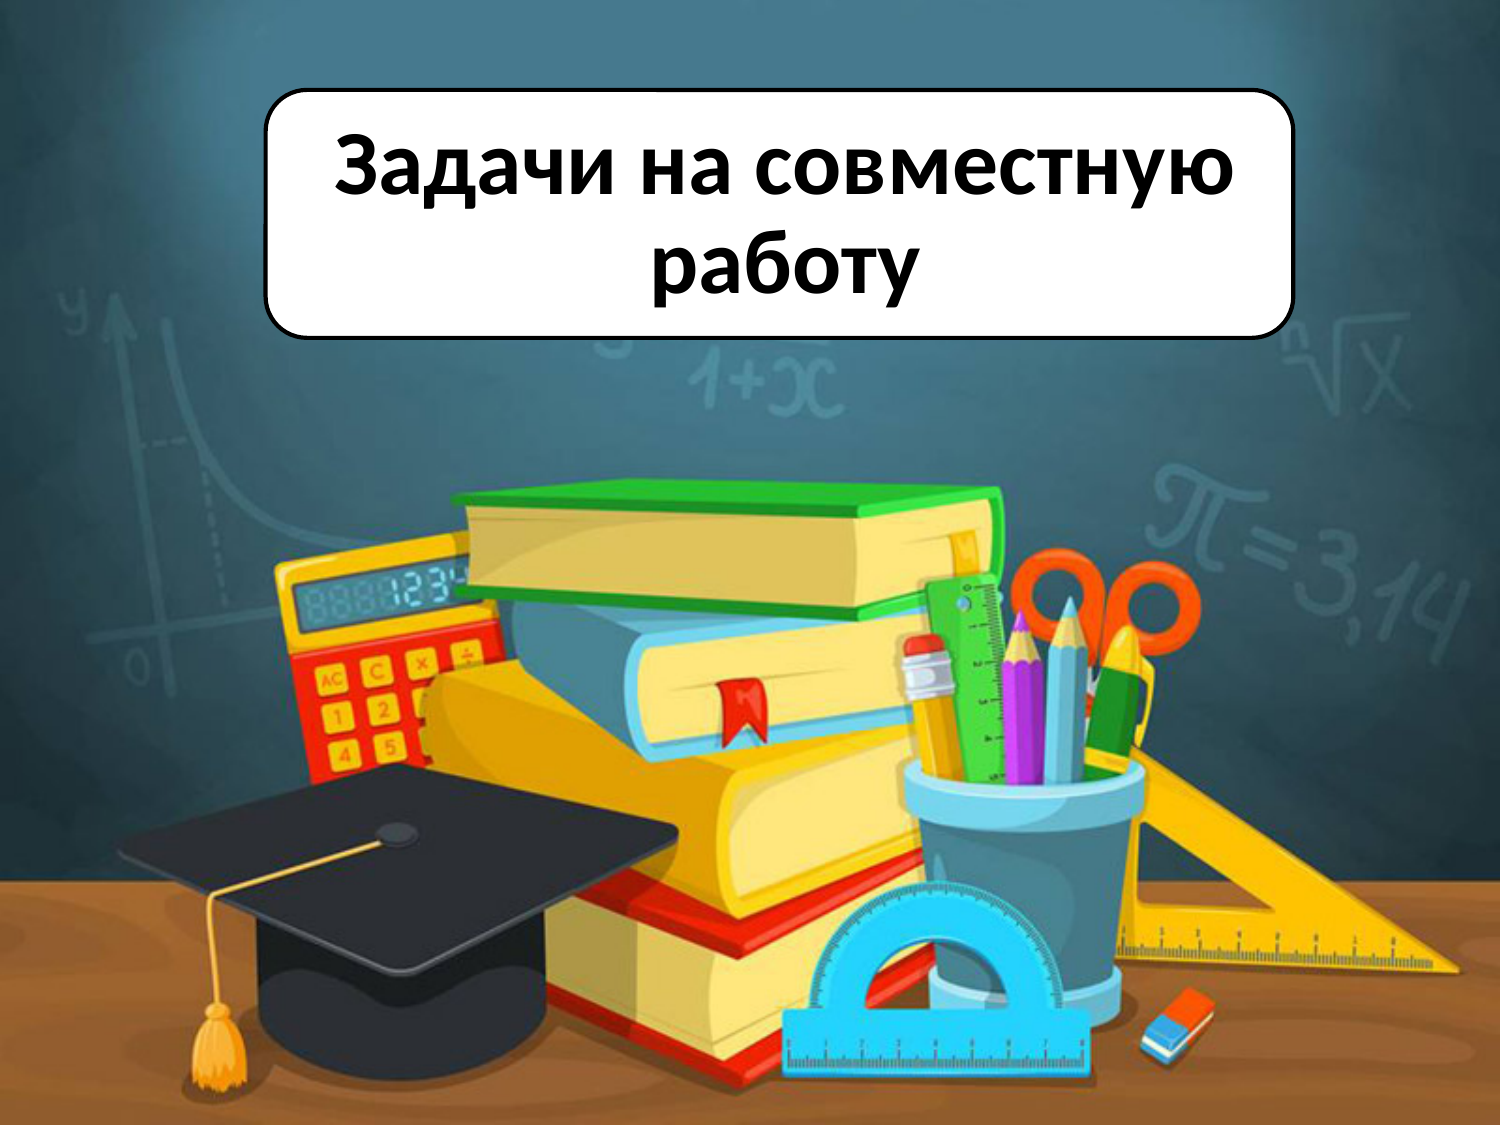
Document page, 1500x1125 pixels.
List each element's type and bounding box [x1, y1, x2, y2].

picture [0, 0, 1500, 1125]
text_box [265, 89, 1294, 339]
